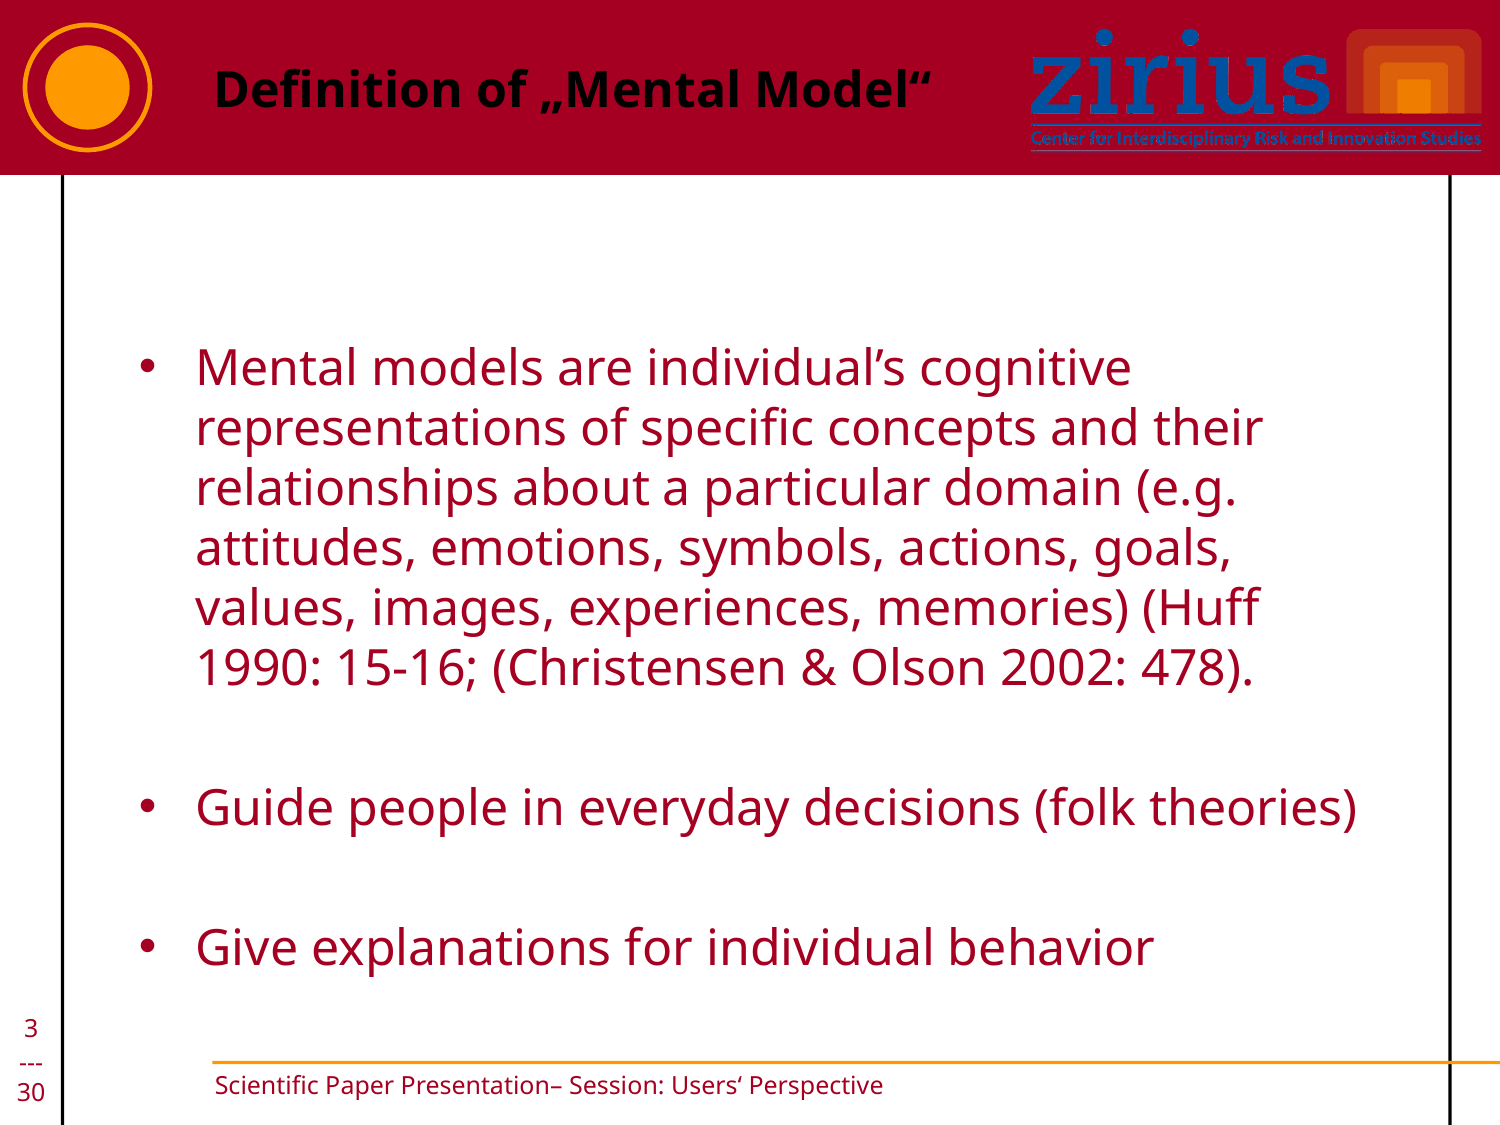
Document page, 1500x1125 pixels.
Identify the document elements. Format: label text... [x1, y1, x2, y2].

list Mental models are individual’s cognitive representations of specific concepts and their relationships about a particular domain (e.g. attitudes, emotions, symbols, actions, goals, values, images, experiences, memories) (Huff 1990: 15-16; (Christensen & Olson 2002: 478). Guide people in everyday decisions (folk theories) Give explanations for individual behavior [123, 255, 1400, 1056]
text_box Definition of „Mental Model“ [159, 49, 987, 125]
slide_number 3 --- 30 [0, 1012, 63, 1125]
picture [1012, 15, 1500, 166]
